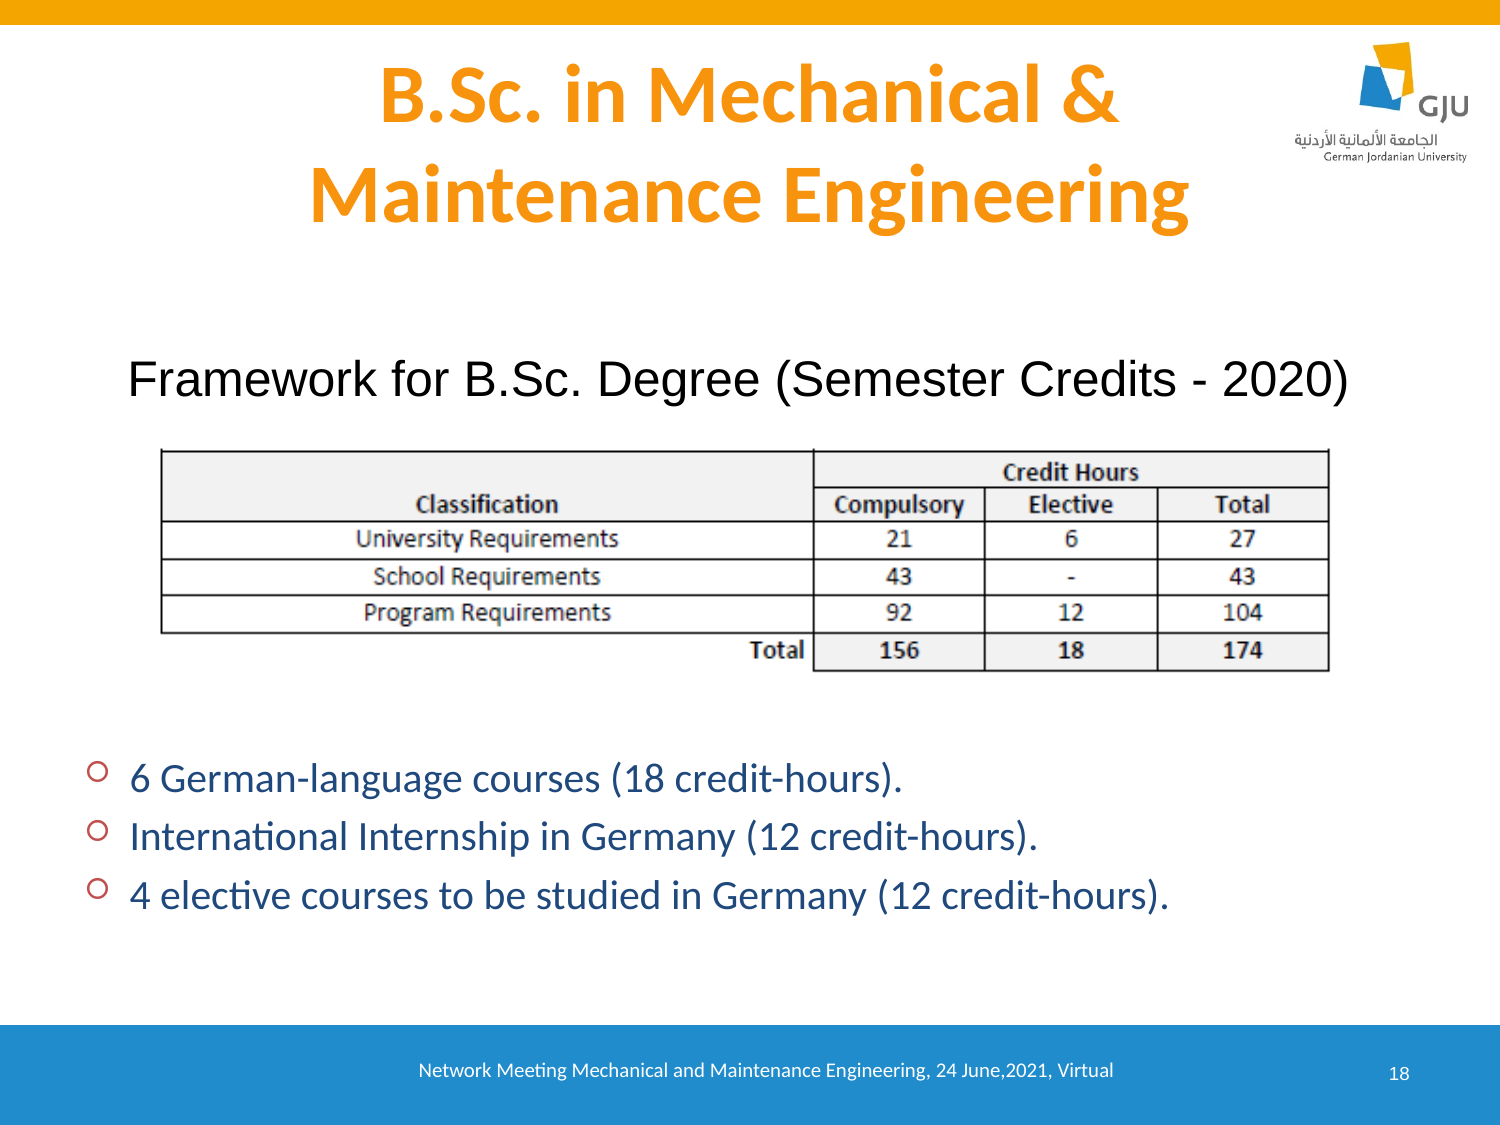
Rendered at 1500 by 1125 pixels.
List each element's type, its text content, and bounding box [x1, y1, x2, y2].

slide_number 18 [1074, 1042, 1425, 1103]
title B.Sc. in Mechanical & Maintenance Engineering [75, 45, 1425, 233]
footer Network Meeting Mechanical and Maintenance Engineering, 24 June,2021, Virtual [320, 1051, 1213, 1112]
picture [0, 0, 1500, 25]
text_box 6 German-language courses (18 credit-hours). International Internship in Germany (12 credit-hours). 4 elective courses to be studied in Germany (12 credit-hours). [24, 250, 1463, 1038]
picture [146, 434, 1345, 691]
picture [1295, 42, 1468, 163]
